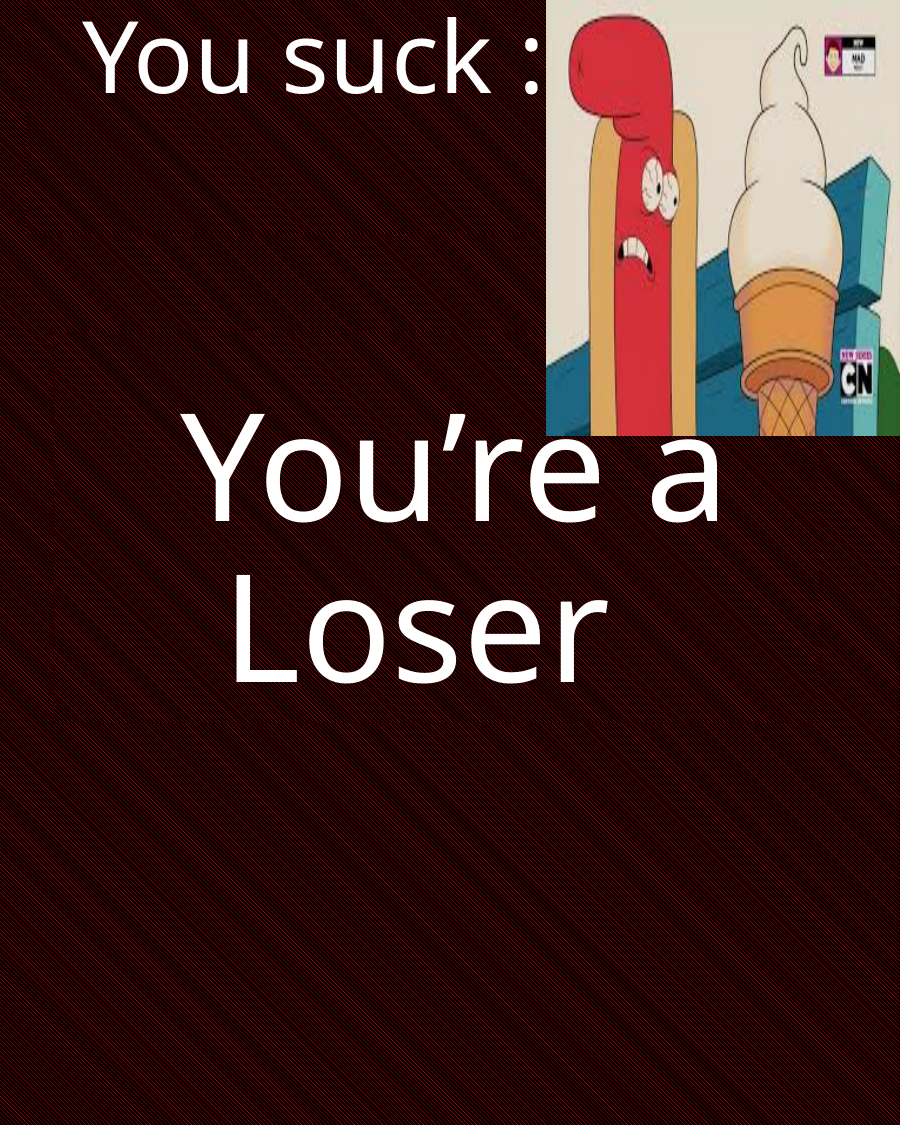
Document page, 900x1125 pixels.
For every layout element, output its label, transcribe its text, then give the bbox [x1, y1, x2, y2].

title You’re a Loser [53, 331, 819, 723]
subtitle You suck :p [25, 0, 546, 234]
picture [546, 0, 900, 436]
